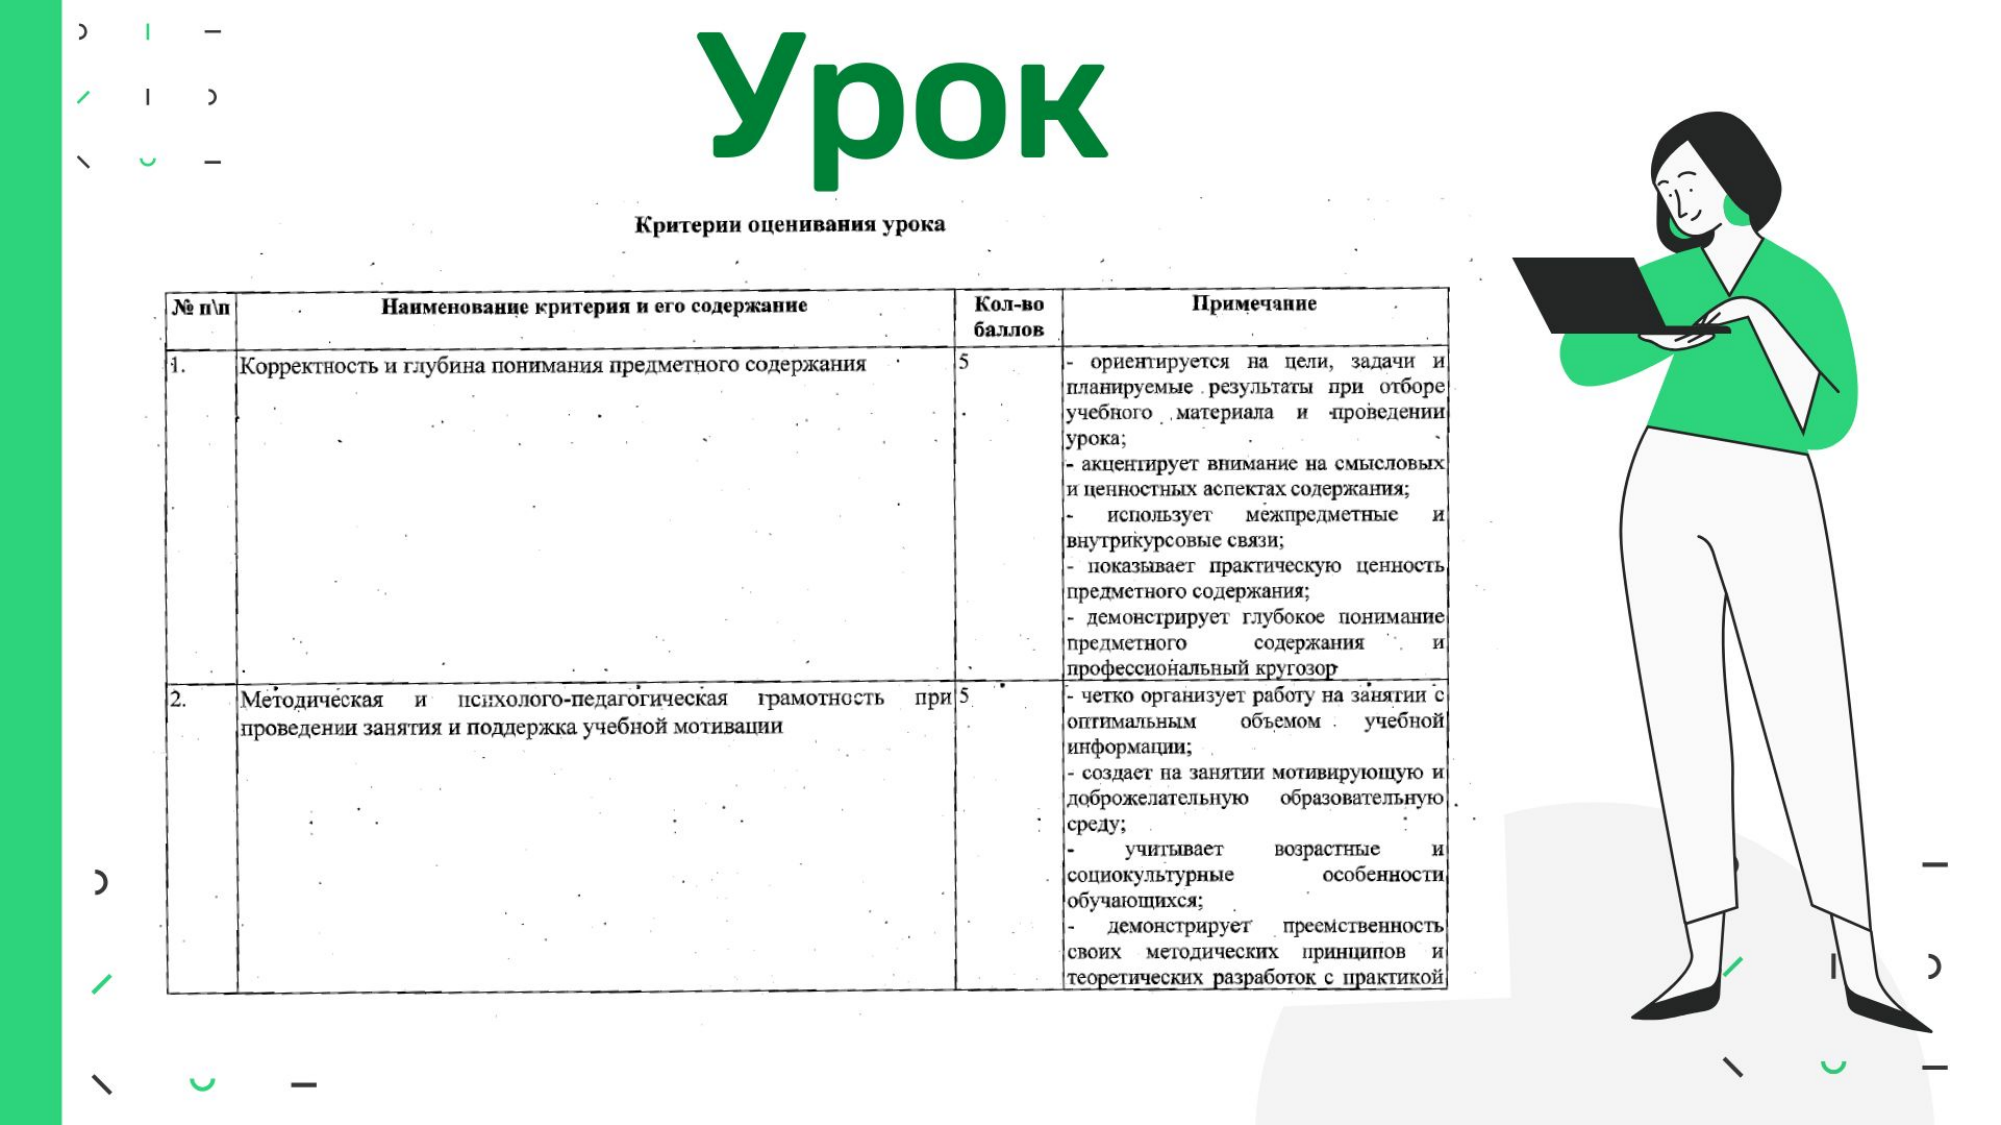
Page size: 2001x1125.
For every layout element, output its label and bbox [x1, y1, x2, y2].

list [0, 0, 2000, 1125]
